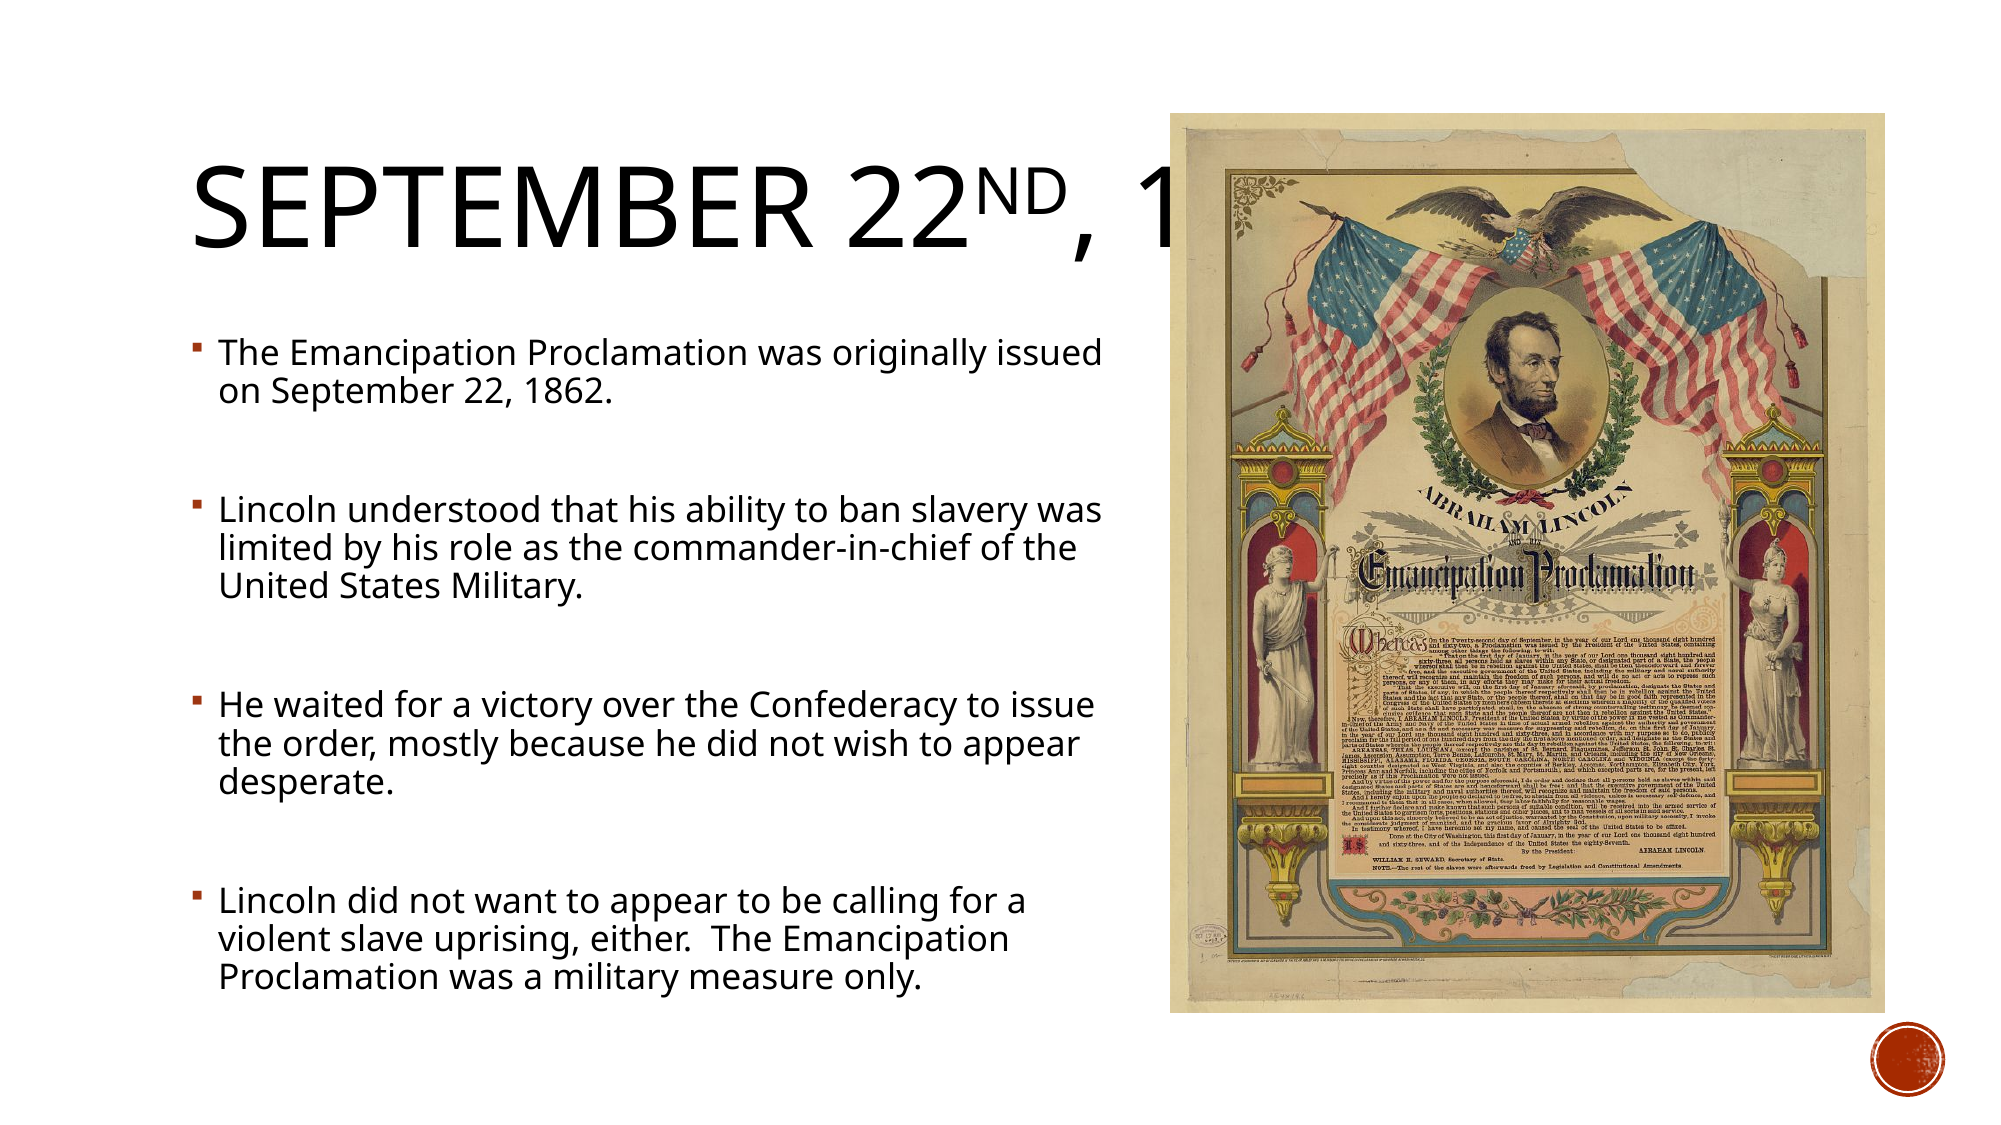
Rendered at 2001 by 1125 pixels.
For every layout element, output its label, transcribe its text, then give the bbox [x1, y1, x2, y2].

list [1174, 117, 1882, 1010]
title September 22nd, 1862 [175, 79, 1826, 344]
list The Emancipation Proclamation was originally issued on September 22, 1862. Lincoln understood that his ability to ban slavery was limited by his role as the commander-in-chief of the United States Military. He waited for a victory over the Confederacy to issue the order, mostly because he did not wish to appear desperate. Lincoln did not want to appear to be calling for a violent slave uprising, either. The Emancipation Proclamation was a military measure only. [175, 327, 1142, 1013]
